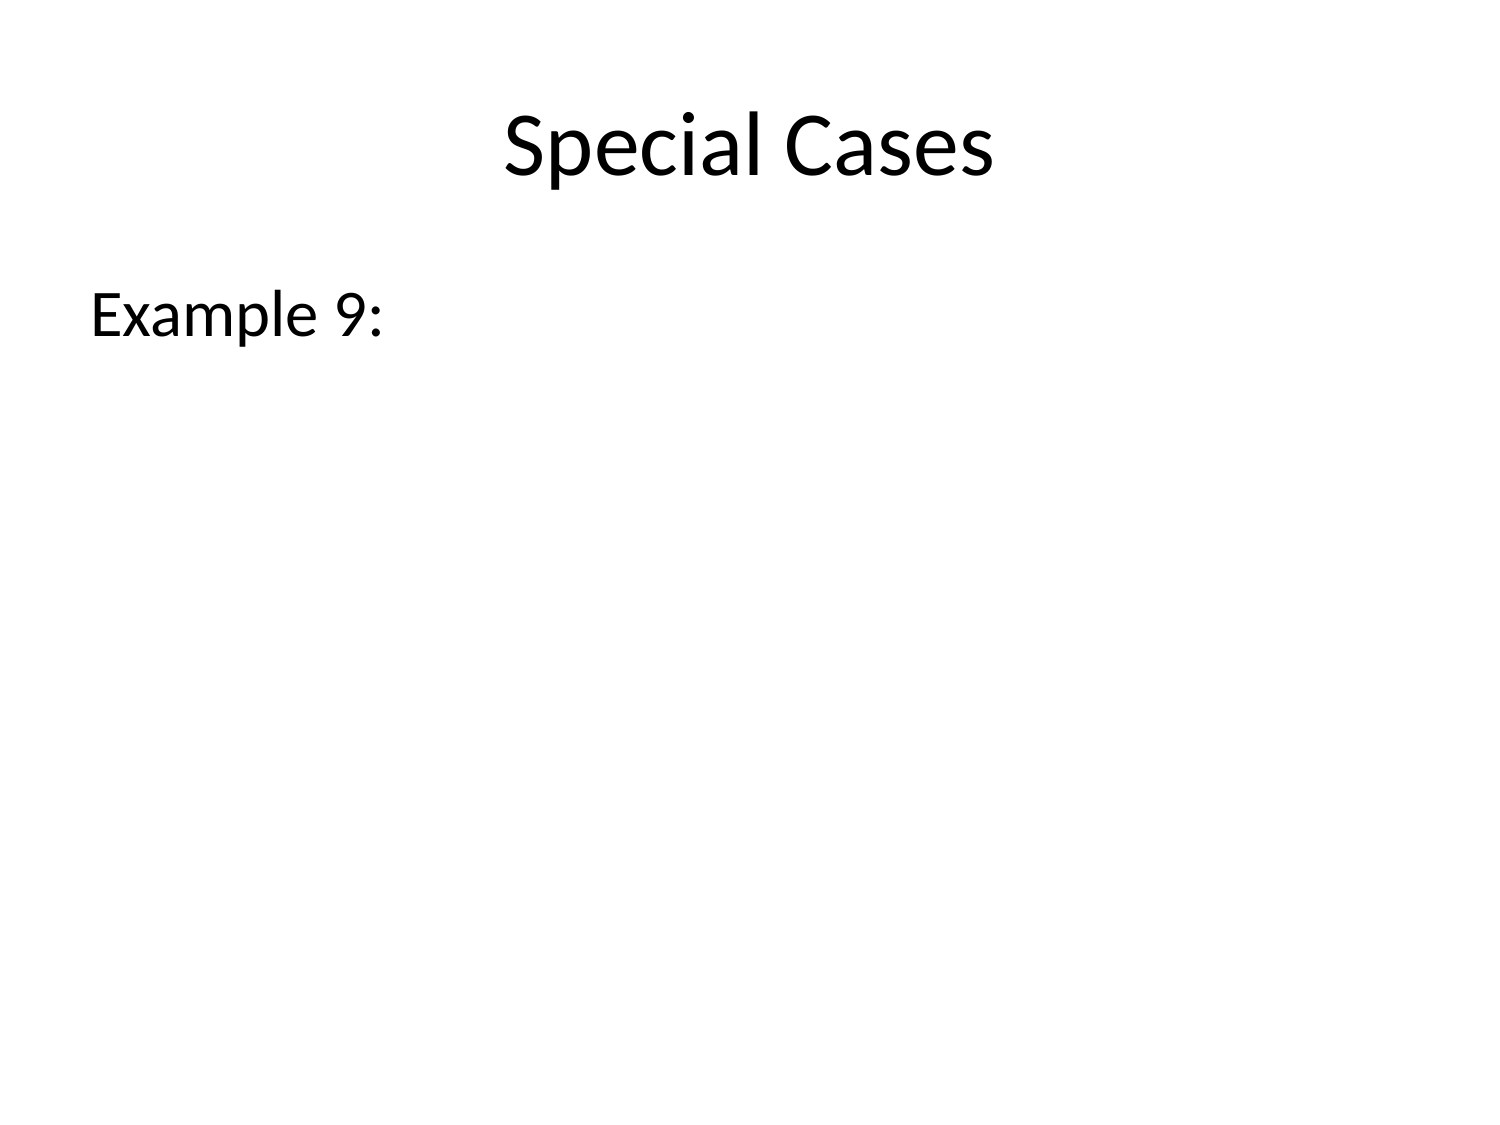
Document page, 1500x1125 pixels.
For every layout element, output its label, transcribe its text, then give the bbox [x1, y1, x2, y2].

title Special Cases [75, 45, 1425, 233]
